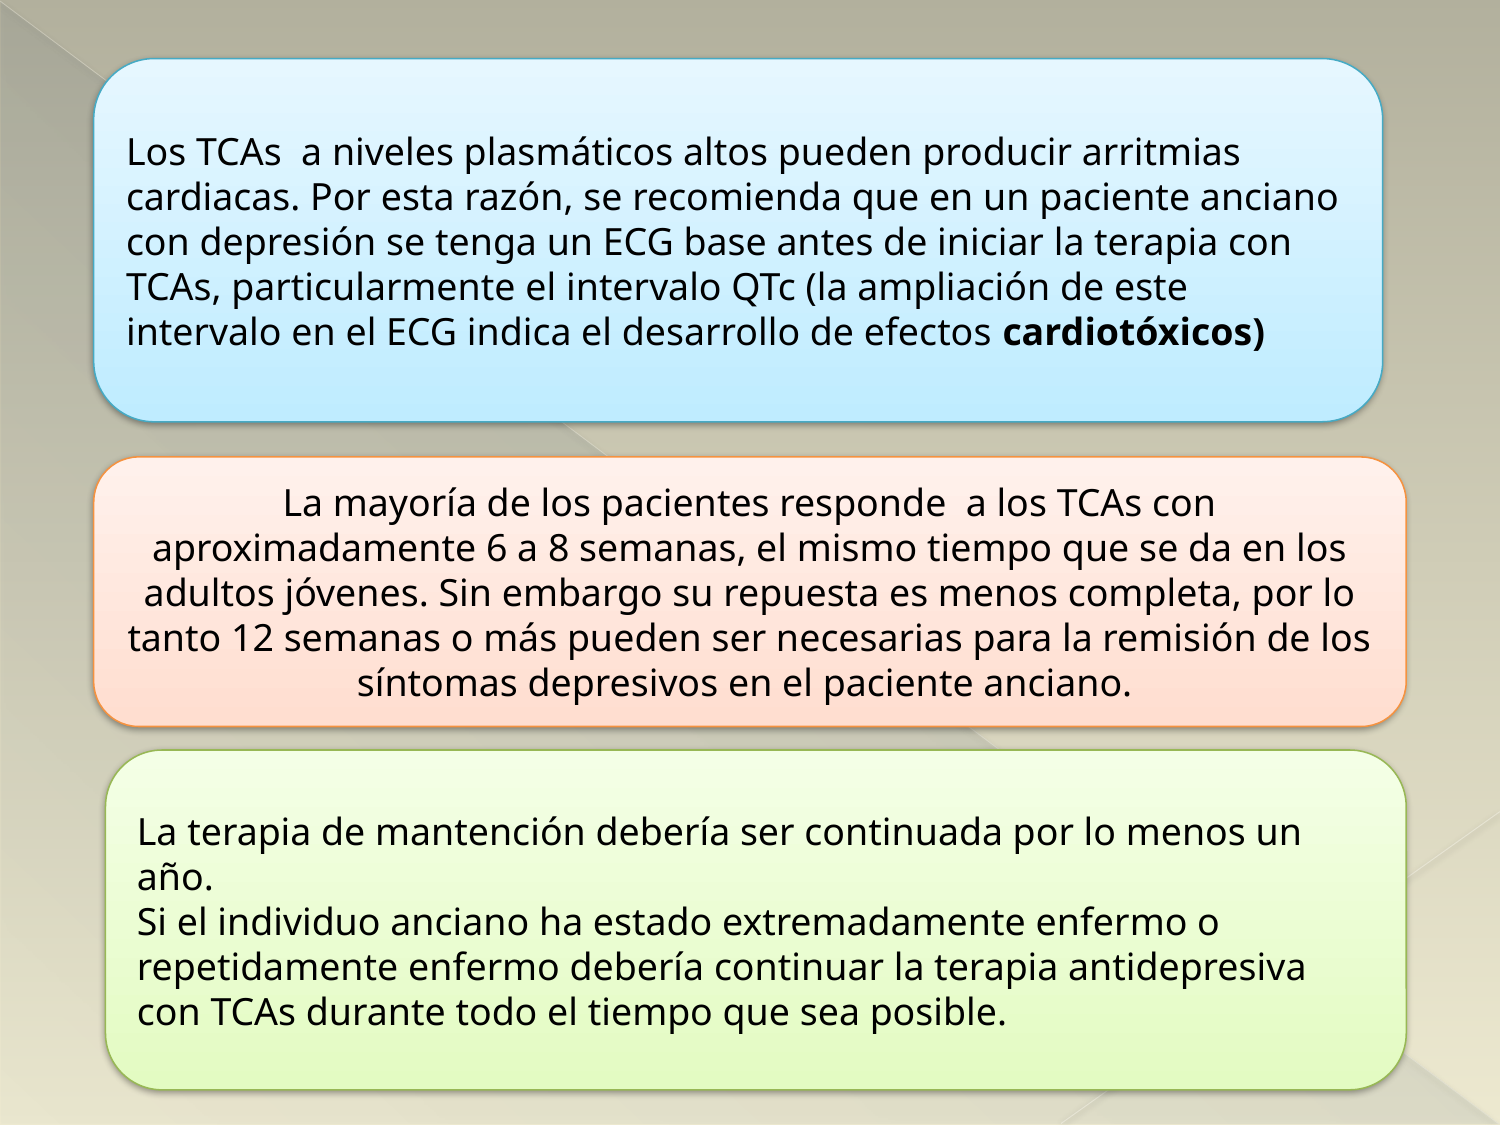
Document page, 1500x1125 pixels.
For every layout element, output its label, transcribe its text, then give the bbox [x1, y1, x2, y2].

text_box La mayoría de los pacientes responde a los TCAs con aproximadamente 6 a 8 semanas, el mismo tiempo que se da en los adultos jóvenes. Sin embargo su repuesta es menos completa, por lo tanto 12 semanas o más pueden ser necesarias para la remisión de los síntomas depresivos en el paciente anciano. [92, 456, 1407, 728]
text_box La terapia de mantención debería ser continuada por lo menos un año. Si el individuo anciano ha estado extremadamente enfermo o repetidamente enfermo debería continuar la terapia antidepresiva con TCAs durante todo el tiempo que sea posible. [104, 749, 1408, 1091]
text_box Los TCAs a niveles plasmáticos altos pueden producir arritmias cardiacas. Por esta razón, se recomienda que en un paciente anciano con depresión se tenga un ECG base antes de iniciar la terapia con TCAs, particularmente el intervalo QTc (la ampliación de este intervalo en el ECG indica el desarrollo de efectos cardiotóxicos) [92, 57, 1384, 423]
